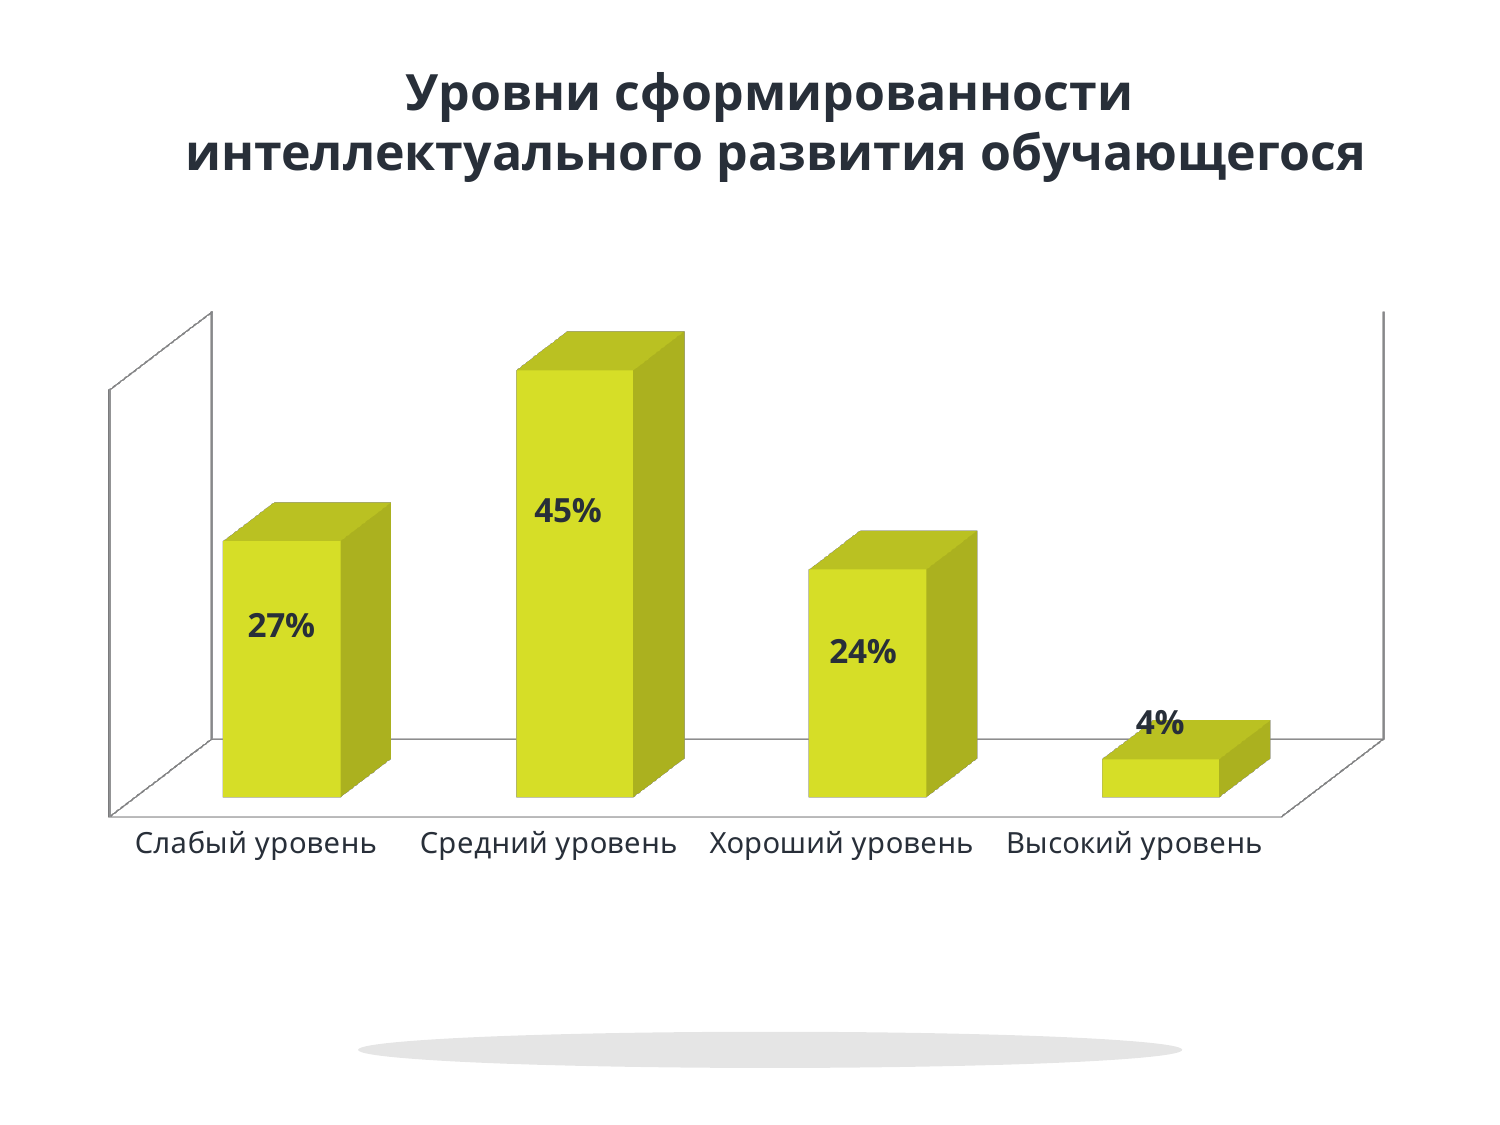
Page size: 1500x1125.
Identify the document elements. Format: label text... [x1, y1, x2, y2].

text_box [356, 1030, 1184, 1069]
chart [55, 181, 1438, 978]
text_box Уровни сформированности интеллектуального развития обучающегося [38, 53, 1500, 188]
